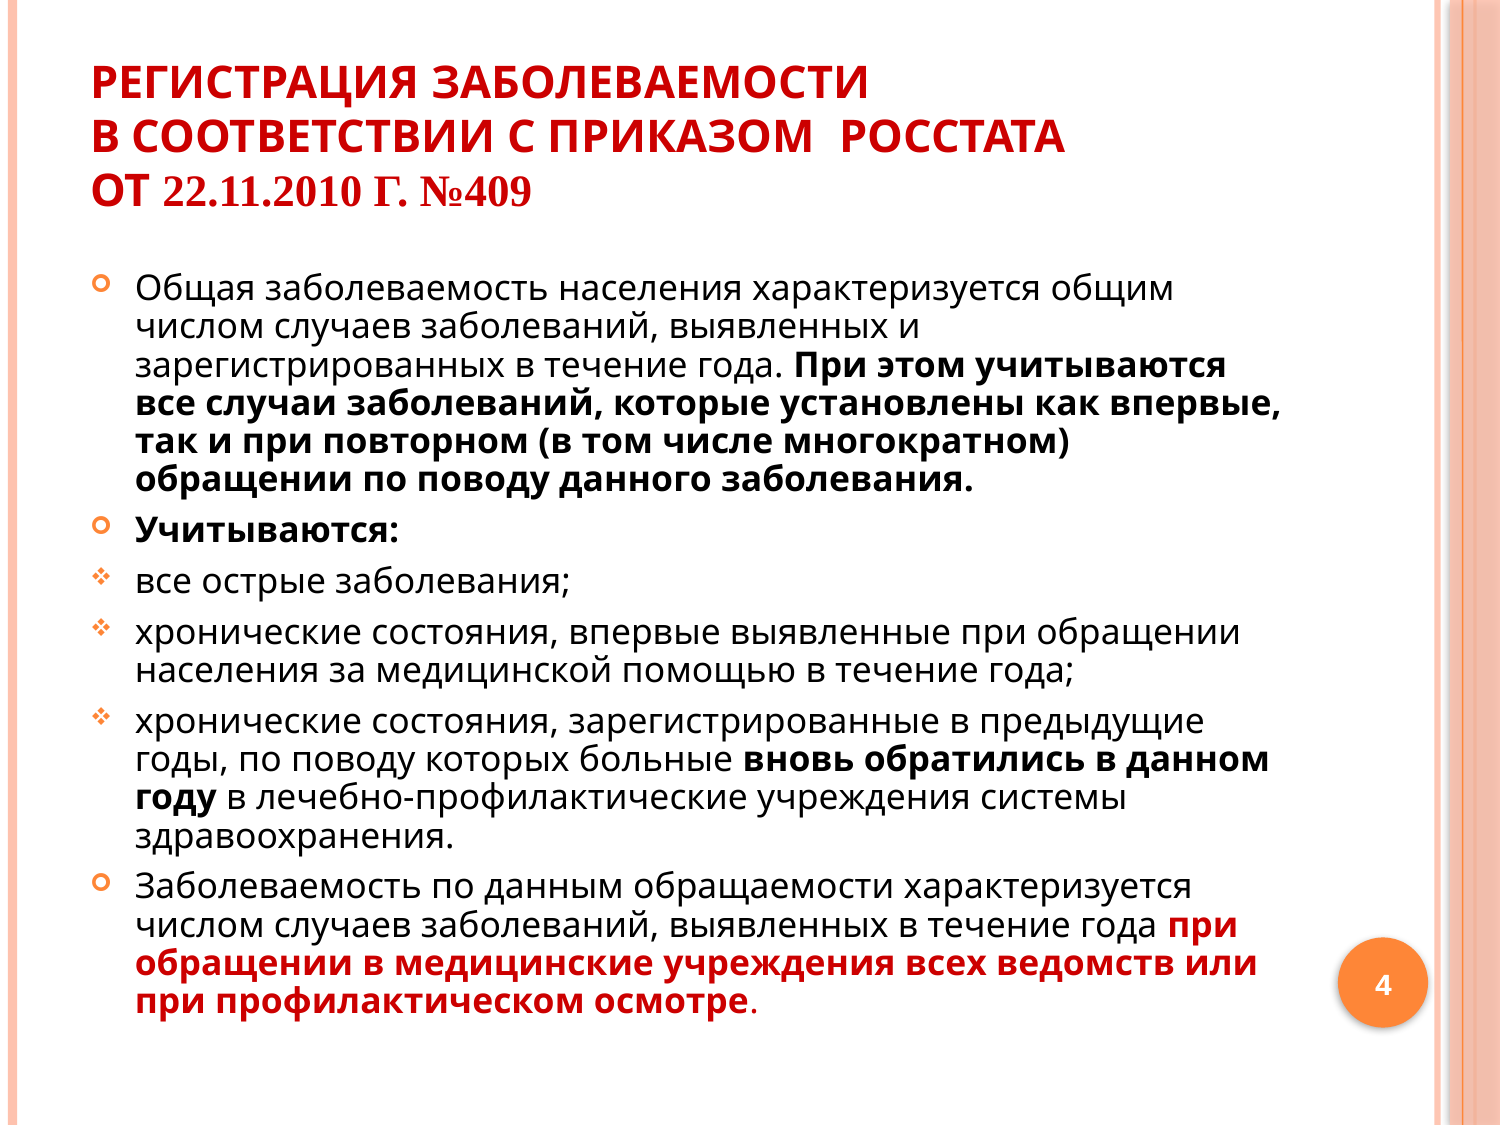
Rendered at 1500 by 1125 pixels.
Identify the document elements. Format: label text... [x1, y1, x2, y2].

text_box 4 [1333, 940, 1434, 1026]
title РЕГИСТРАЦИЯ ЗАБОЛЕВАЕМОСТИ В СООТВЕТСТВИИ С ПРИКАЗОМ РОССТАТА ОТ 22.11.2010 Г. №409 [75, 45, 1407, 223]
list Общая заболеваемость населения характеризуется общим числом случаев заболеваний, выявленных и зарегистрированных в течение года. При этом учитываются все случаи заболеваний, которые установлены как впервые, так и при повторном (в том числе многократном) обращении по поводу данного заболевания. Учитываются: все острые заболевания; хронические состояния, впервые выявленные при обращении населения за медицинской помощью в течение года; хронические состояния, зарегистрированные в предыдущие годы, по поводу которых больные вновь обратились в данном году в лечебно-профилактические учреждения системы здравоохранения. Заболеваемость по данным обращаемости характеризуется числом случаев заболеваний, выявленных в течение года при обращении в медицинские учреждения всех ведомств или при профилактическом осмотре. [74, 262, 1301, 1063]
